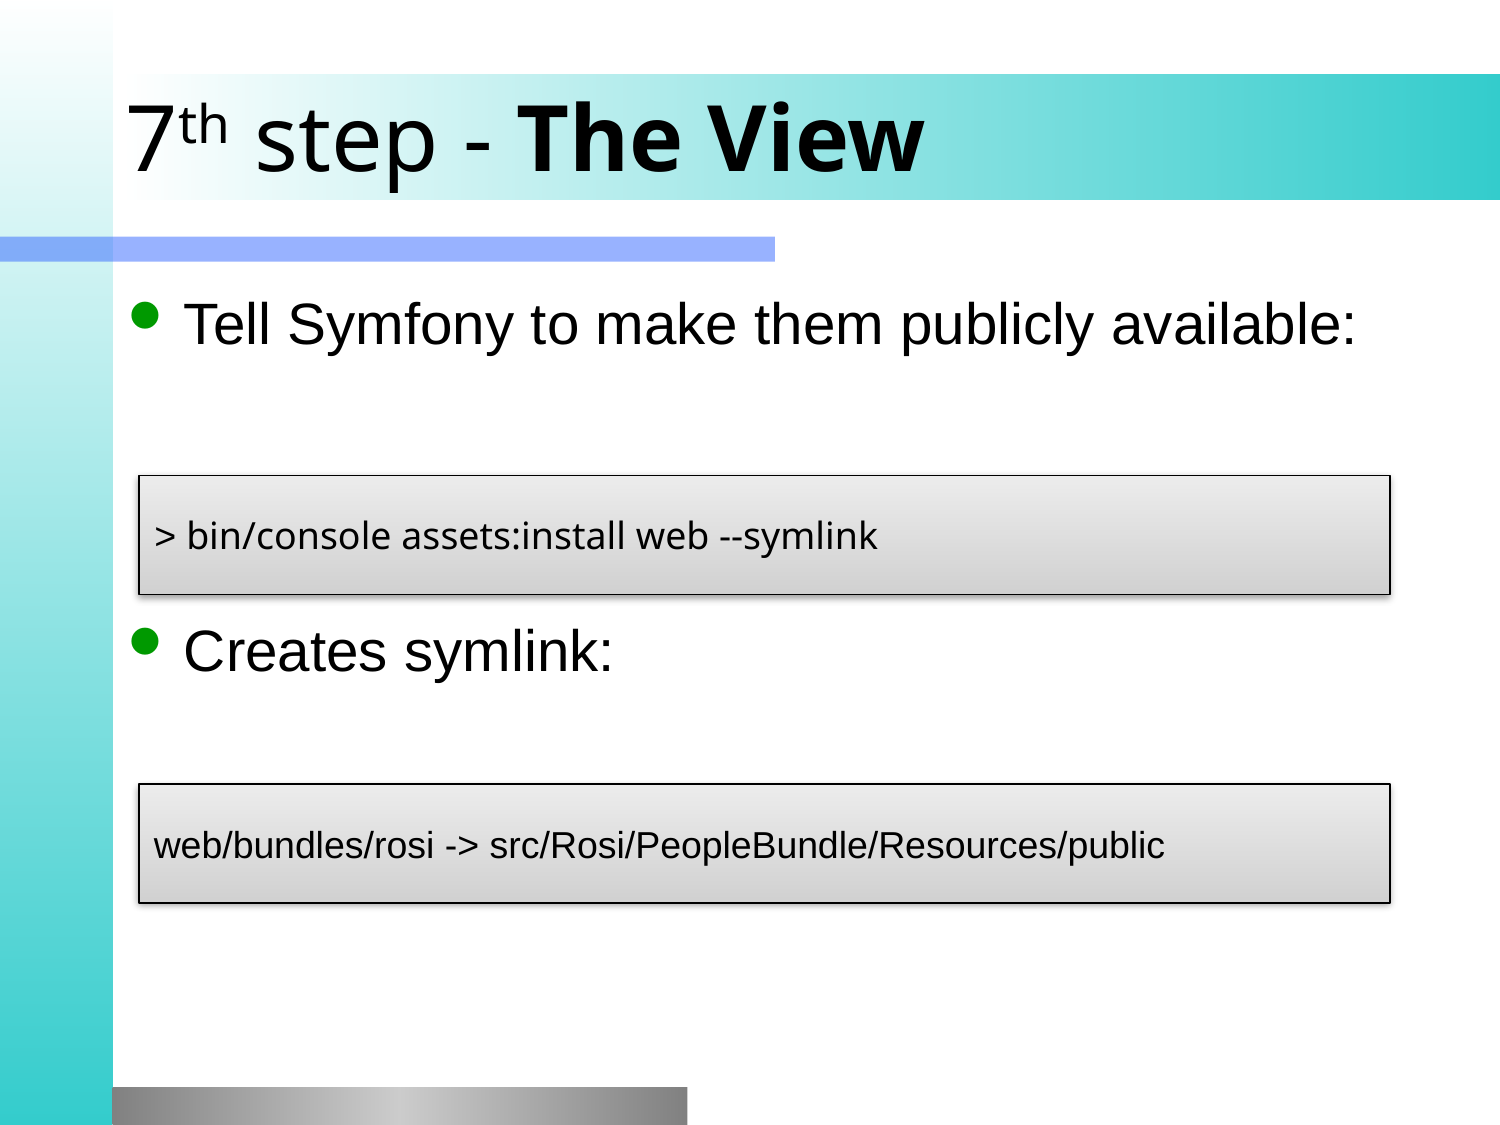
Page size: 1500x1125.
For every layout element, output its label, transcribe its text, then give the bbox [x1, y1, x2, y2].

list Tell Symfony to make them publicly available: Creates symlink: [112, 278, 1388, 1073]
text_box web/bundles/rosi -> src/Rosi/PeopleBundle/Resources/public [138, 783, 1391, 904]
text_box > bin/console assets:install web --symlink [138, 475, 1391, 595]
title 7th step - The View [110, 40, 1386, 229]
